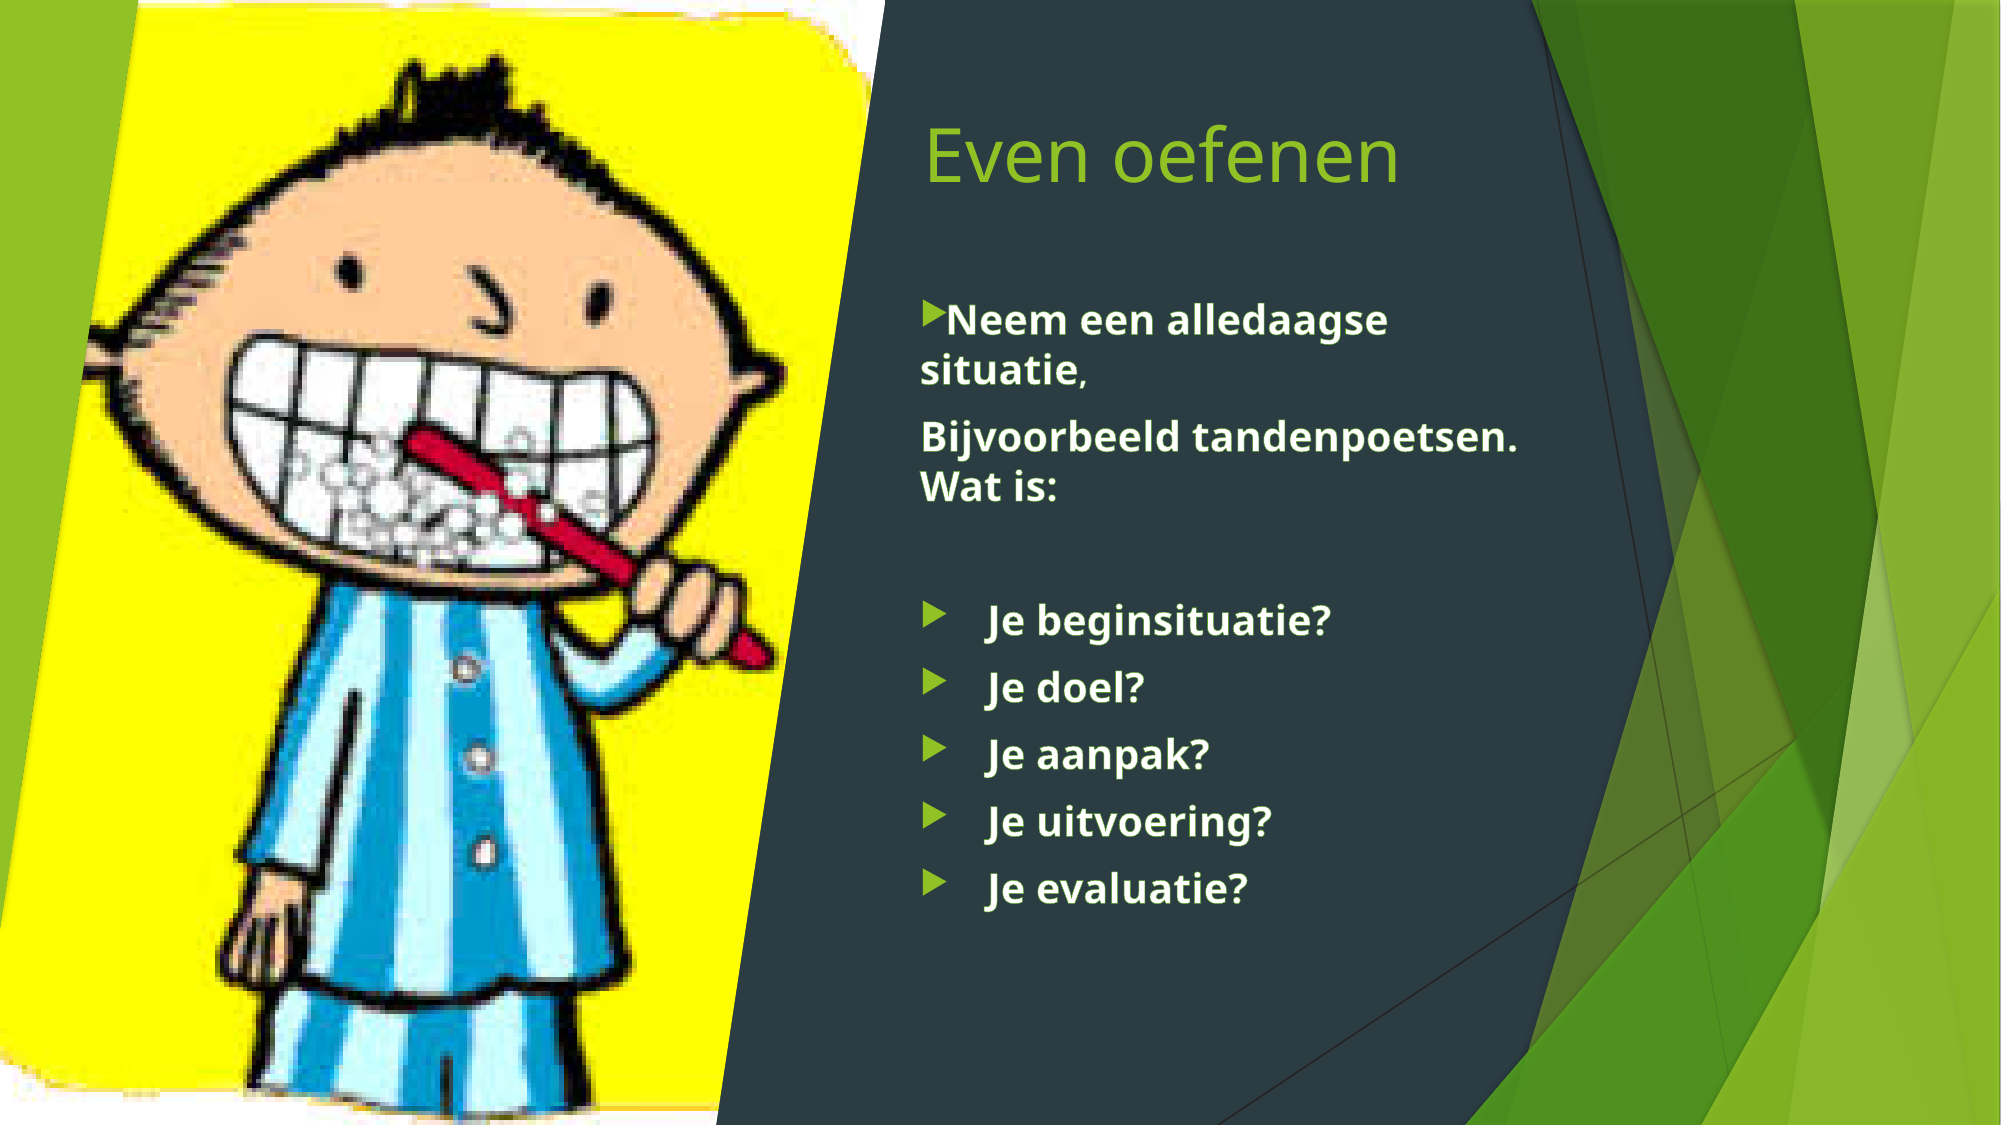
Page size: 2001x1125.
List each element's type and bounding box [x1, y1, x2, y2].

text_box [887, 0, 2000, 1125]
picture [0, 0, 886, 1125]
